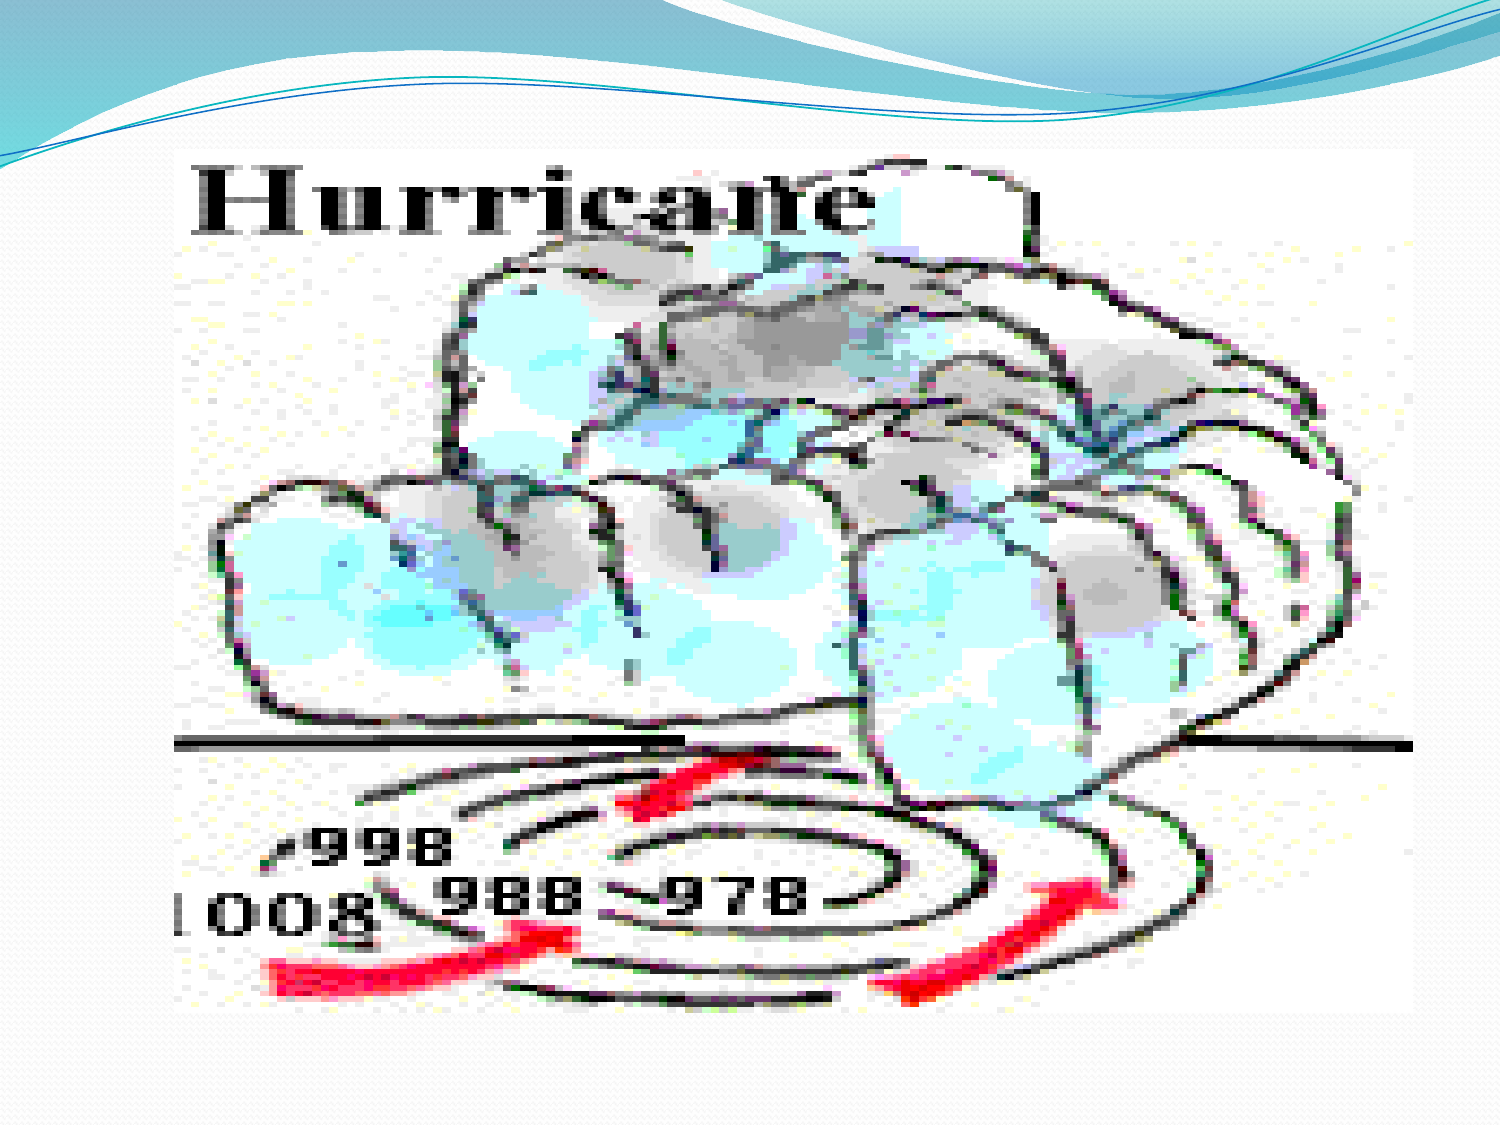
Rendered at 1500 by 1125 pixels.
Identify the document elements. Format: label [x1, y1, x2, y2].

list [174, 149, 1413, 1013]
